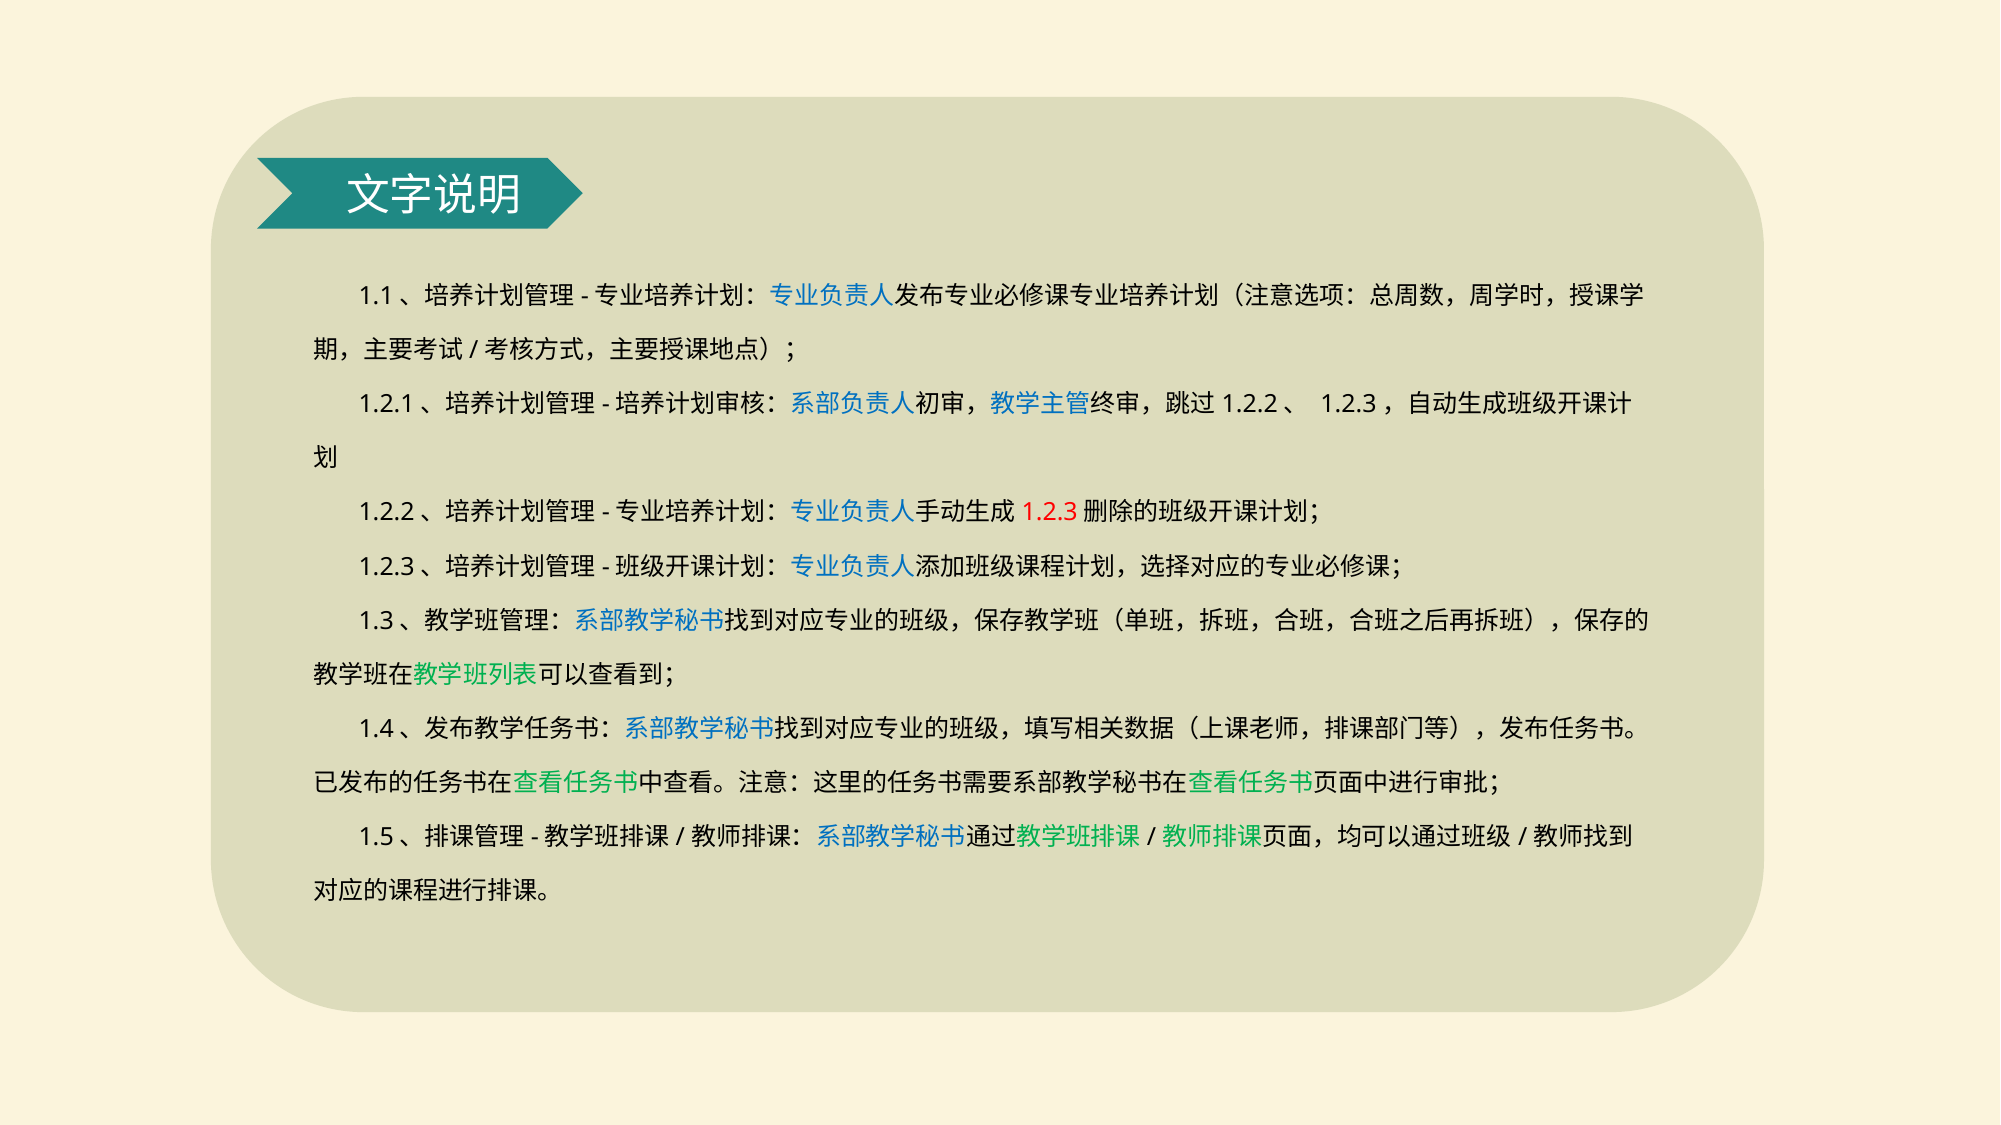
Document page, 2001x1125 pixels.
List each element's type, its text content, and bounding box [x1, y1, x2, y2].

text_box 1.1、培养计划管理-专业培养计划：专业负责人发布专业必修课专业培养计划（注意选项：总周数，周学时，授课学期，主要考试/考核方式，主要授课地点）； 1.2.1、培养计划管理-培养计划审核：系部负责人初审，教学主管终审，跳过1.2.2、 1.2.3，自动生成班级开课计划 1.2.2、培养计划管理-专业培养计划：专业负责人手动生成1.2.3删除的班级开课计划； 1.2.3、培养计划管理-班级开课计划：专业负责人添加班级课程计划，选择对应的专业必修课； 1.3、教学班管理：系部教学秘书找到对应专业的班级，保存教学班（单班，拆班，合班，合班之后再拆班），保存的教学班在教学班列表可以查看到； 1.4、发布教学任务书：系部教学秘书找到对应专业的班级，填写相关数据（上课老师，排课部门等），发布任务书。已发布的任务书在查看任务书中查看。注意：这里的任务书需要系部教学秘书在查看任务书页面中进行审批； 1.5、排课管理-教学班排课/教师排课：系部教学秘书通过教学班排课/教师排课页面，均可以通过班级/教师找到对应的课程进行排课。 [298, 247, 1668, 913]
text_box [210, 96, 1765, 1013]
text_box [256, 144, 583, 231]
